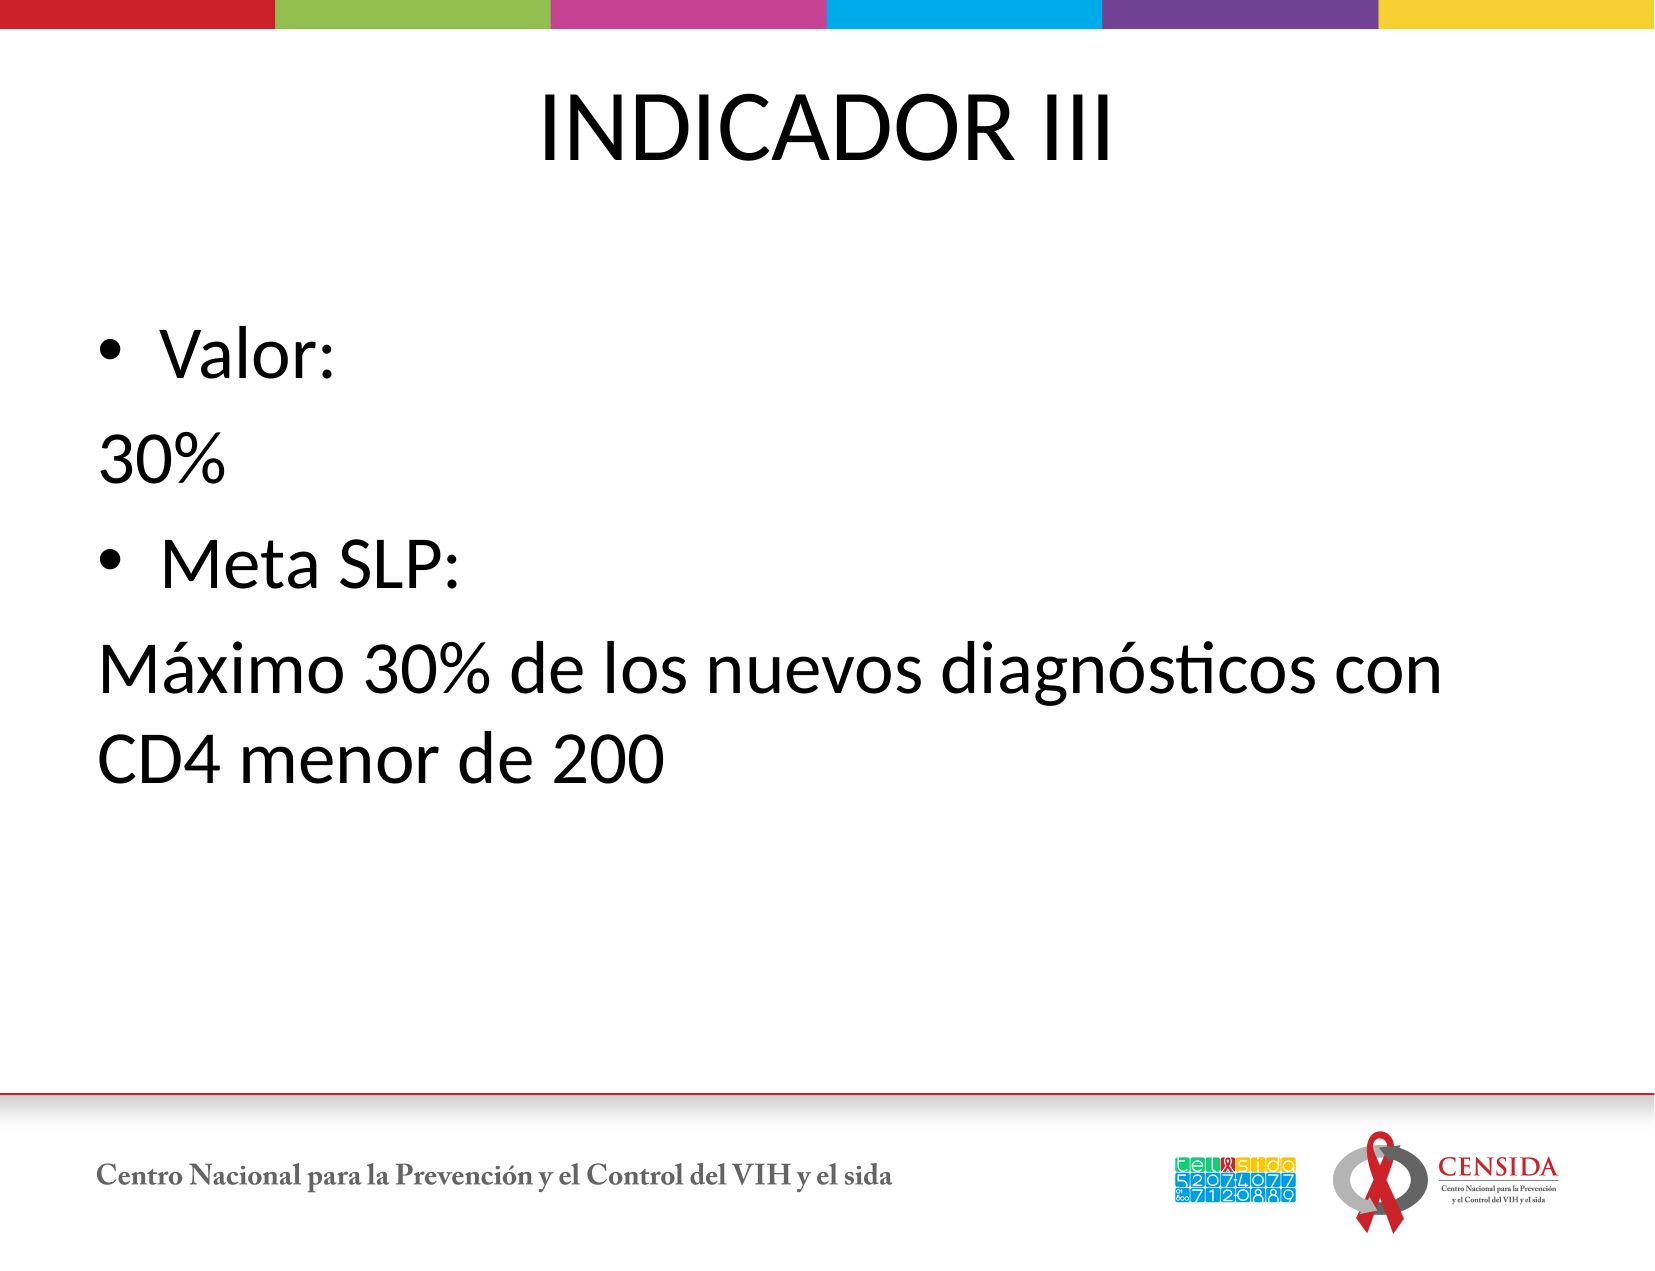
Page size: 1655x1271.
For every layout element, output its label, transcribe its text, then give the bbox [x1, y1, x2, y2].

list Valor: 30% Meta SLP: Máximo 30% de los nuevos diagnósticos con CD4 menor de 200 [82, 296, 1572, 1135]
picture [0, 0, 1655, 1271]
title INDICADOR III [82, 50, 1572, 263]
